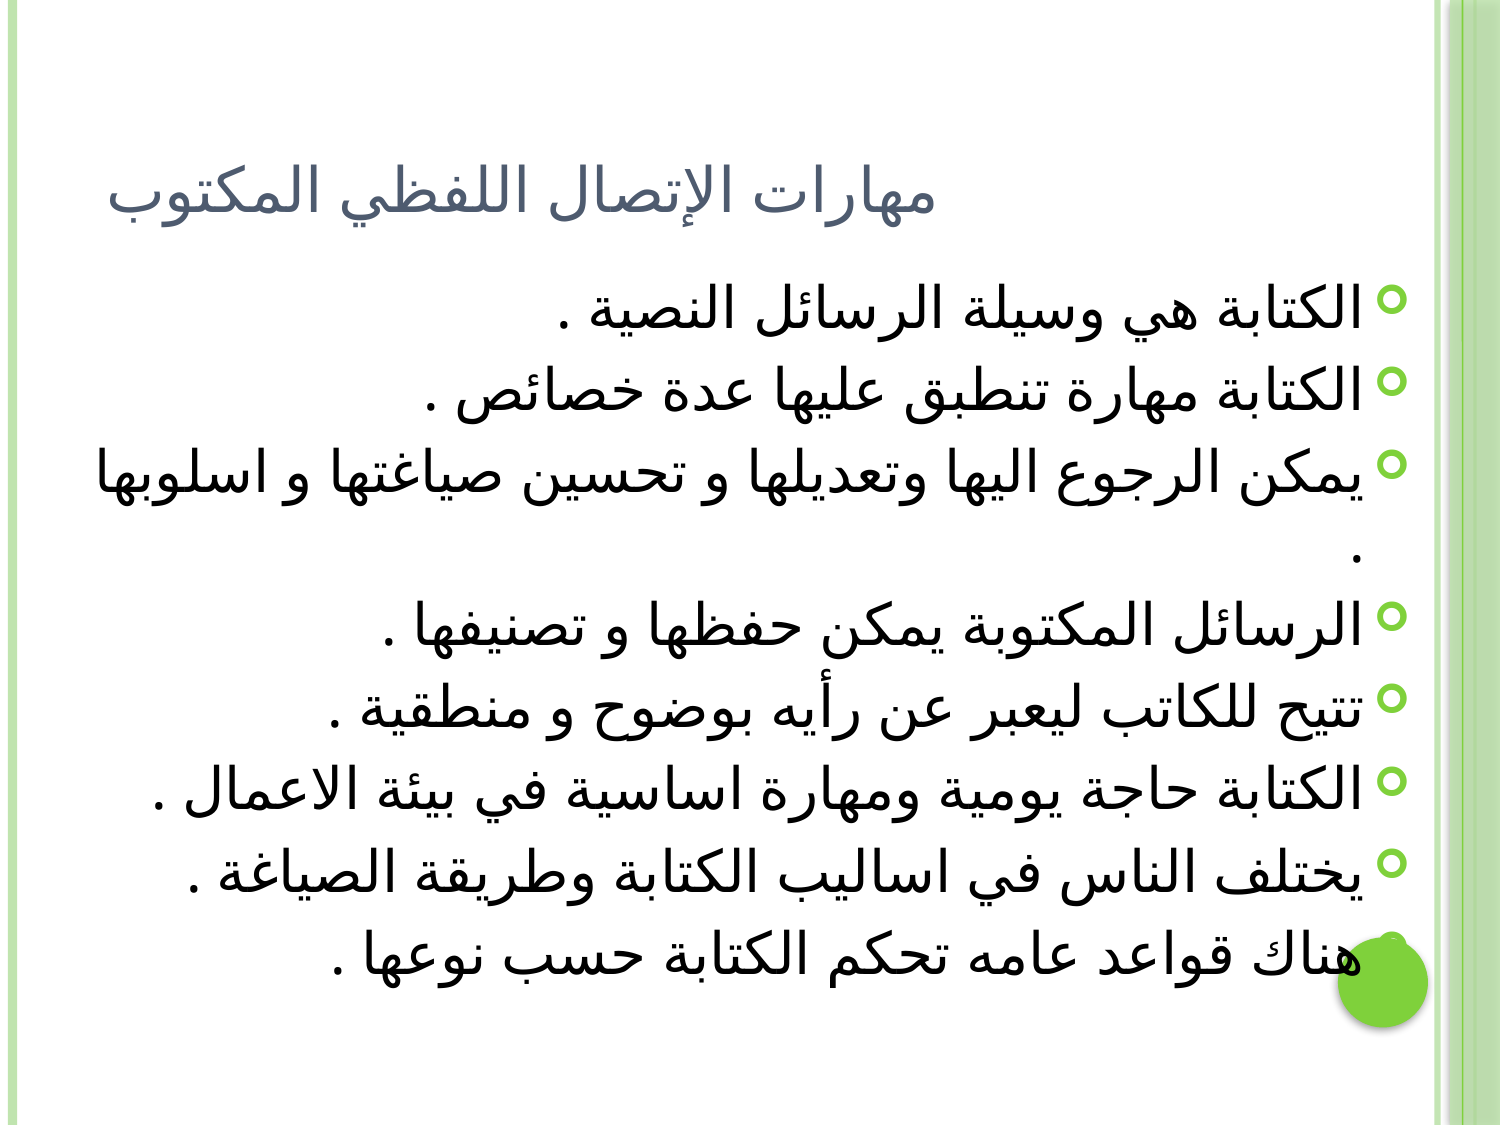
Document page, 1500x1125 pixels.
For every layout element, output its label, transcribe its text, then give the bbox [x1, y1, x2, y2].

list الكتابة هي وسيلة الرسائل النصية . الكتابة مهارة تنطبق عليها عدة خصائص . يمكن الرجوع اليها وتعديلها و تحسين صياغتها و اسلوبها . الرسائل المكتوبة يمكن حفظها و تصنيفها . تتيح للكاتب ليعبر عن رأيه بوضوح و منطقية . الكتابة حاجة يومية ومهارة اساسية في بيئة الاعمال . يختلف الناس في اساليب الكتابة وطريقة الصياغة . هناك قواعد عامه تحكم الكتابة حسب نوعها . [75, 262, 1425, 1035]
title مهارات الإتصال اللفظي المكتوب [75, 45, 1300, 233]
